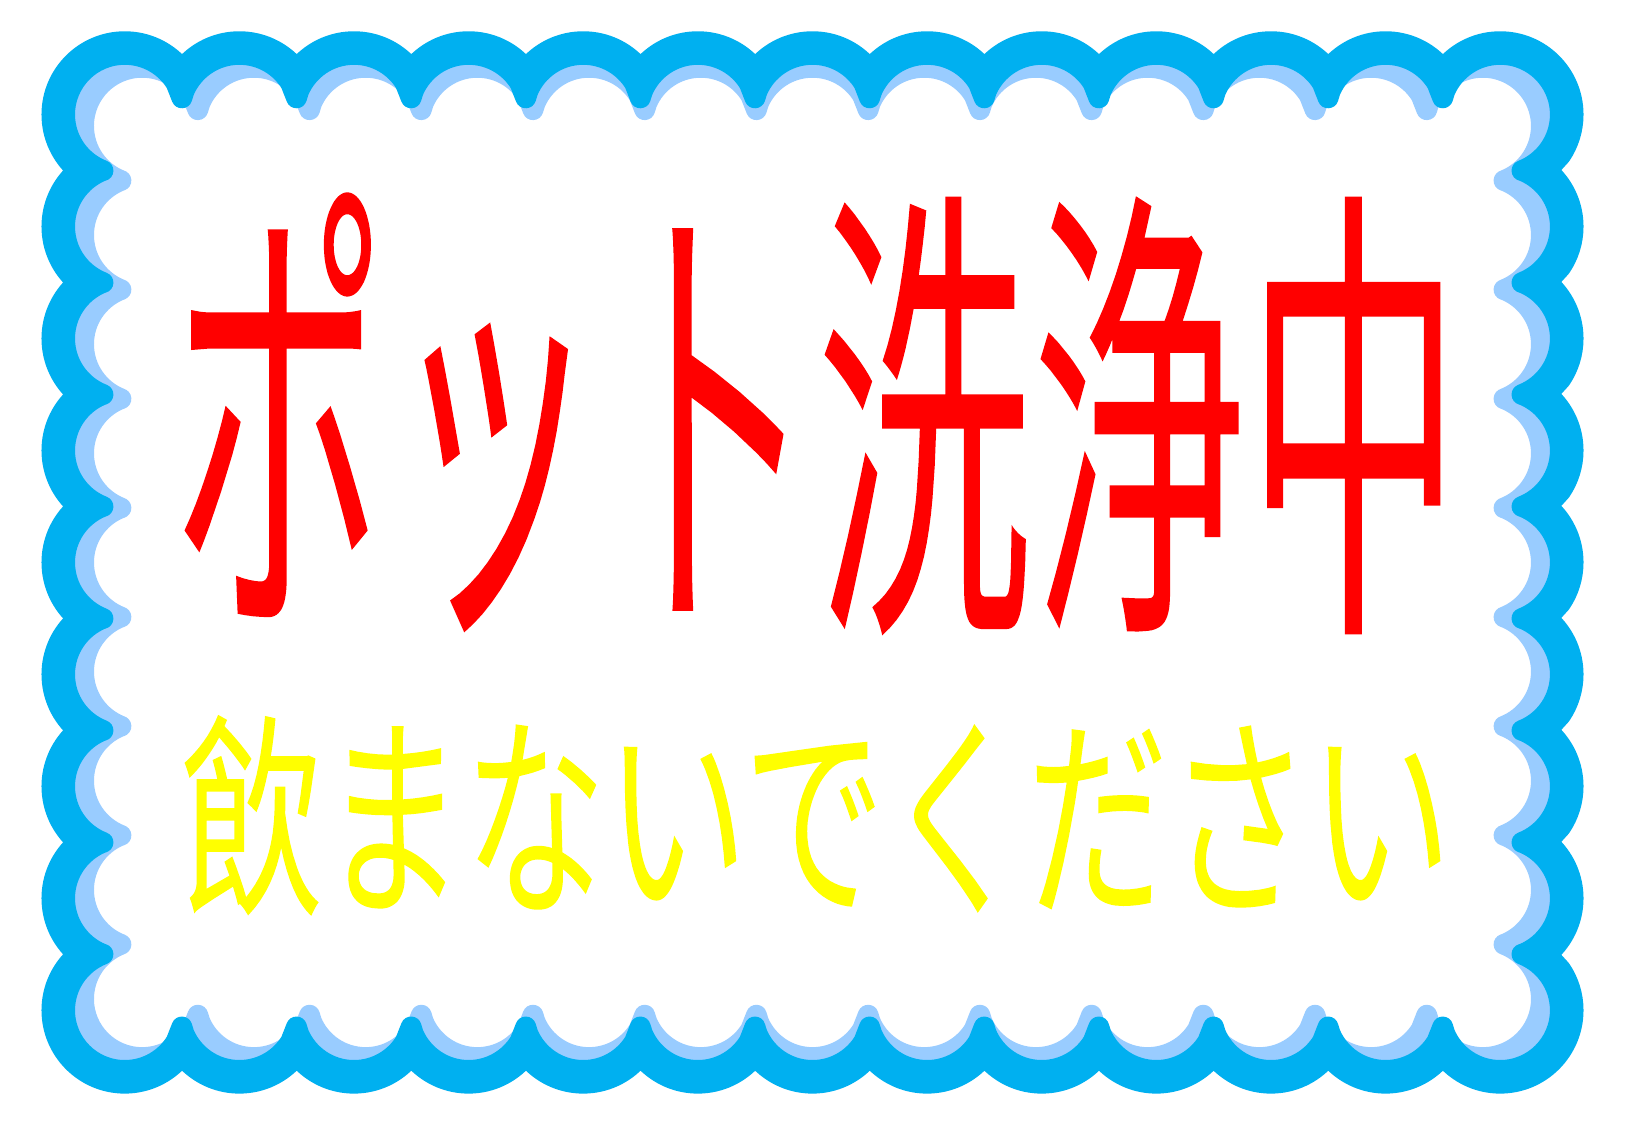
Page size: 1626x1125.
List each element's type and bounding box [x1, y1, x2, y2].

text_box [69, 57, 167, 1068]
text_box [300, 57, 402, 112]
text_box [638, 1013, 987, 1068]
text_box [987, 57, 1098, 112]
text_box [414, 1013, 519, 1068]
text_box [1105, 57, 1211, 112]
text_box [987, 1013, 1098, 1068]
text_box [638, 57, 987, 112]
text_box [527, 1013, 636, 1068]
text_box [1223, 57, 1324, 112]
text_box [187, 57, 284, 112]
text_box [187, 1013, 284, 1068]
text_box [1105, 1013, 1211, 1068]
text_box [1341, 1013, 1438, 1068]
text_box [414, 57, 519, 112]
text_box [1224, 1013, 1324, 1068]
text_box [49, 39, 1576, 1086]
text_box [1341, 57, 1438, 112]
text_box [1458, 57, 1556, 1068]
text_box [526, 57, 636, 112]
text_box [300, 1013, 401, 1068]
